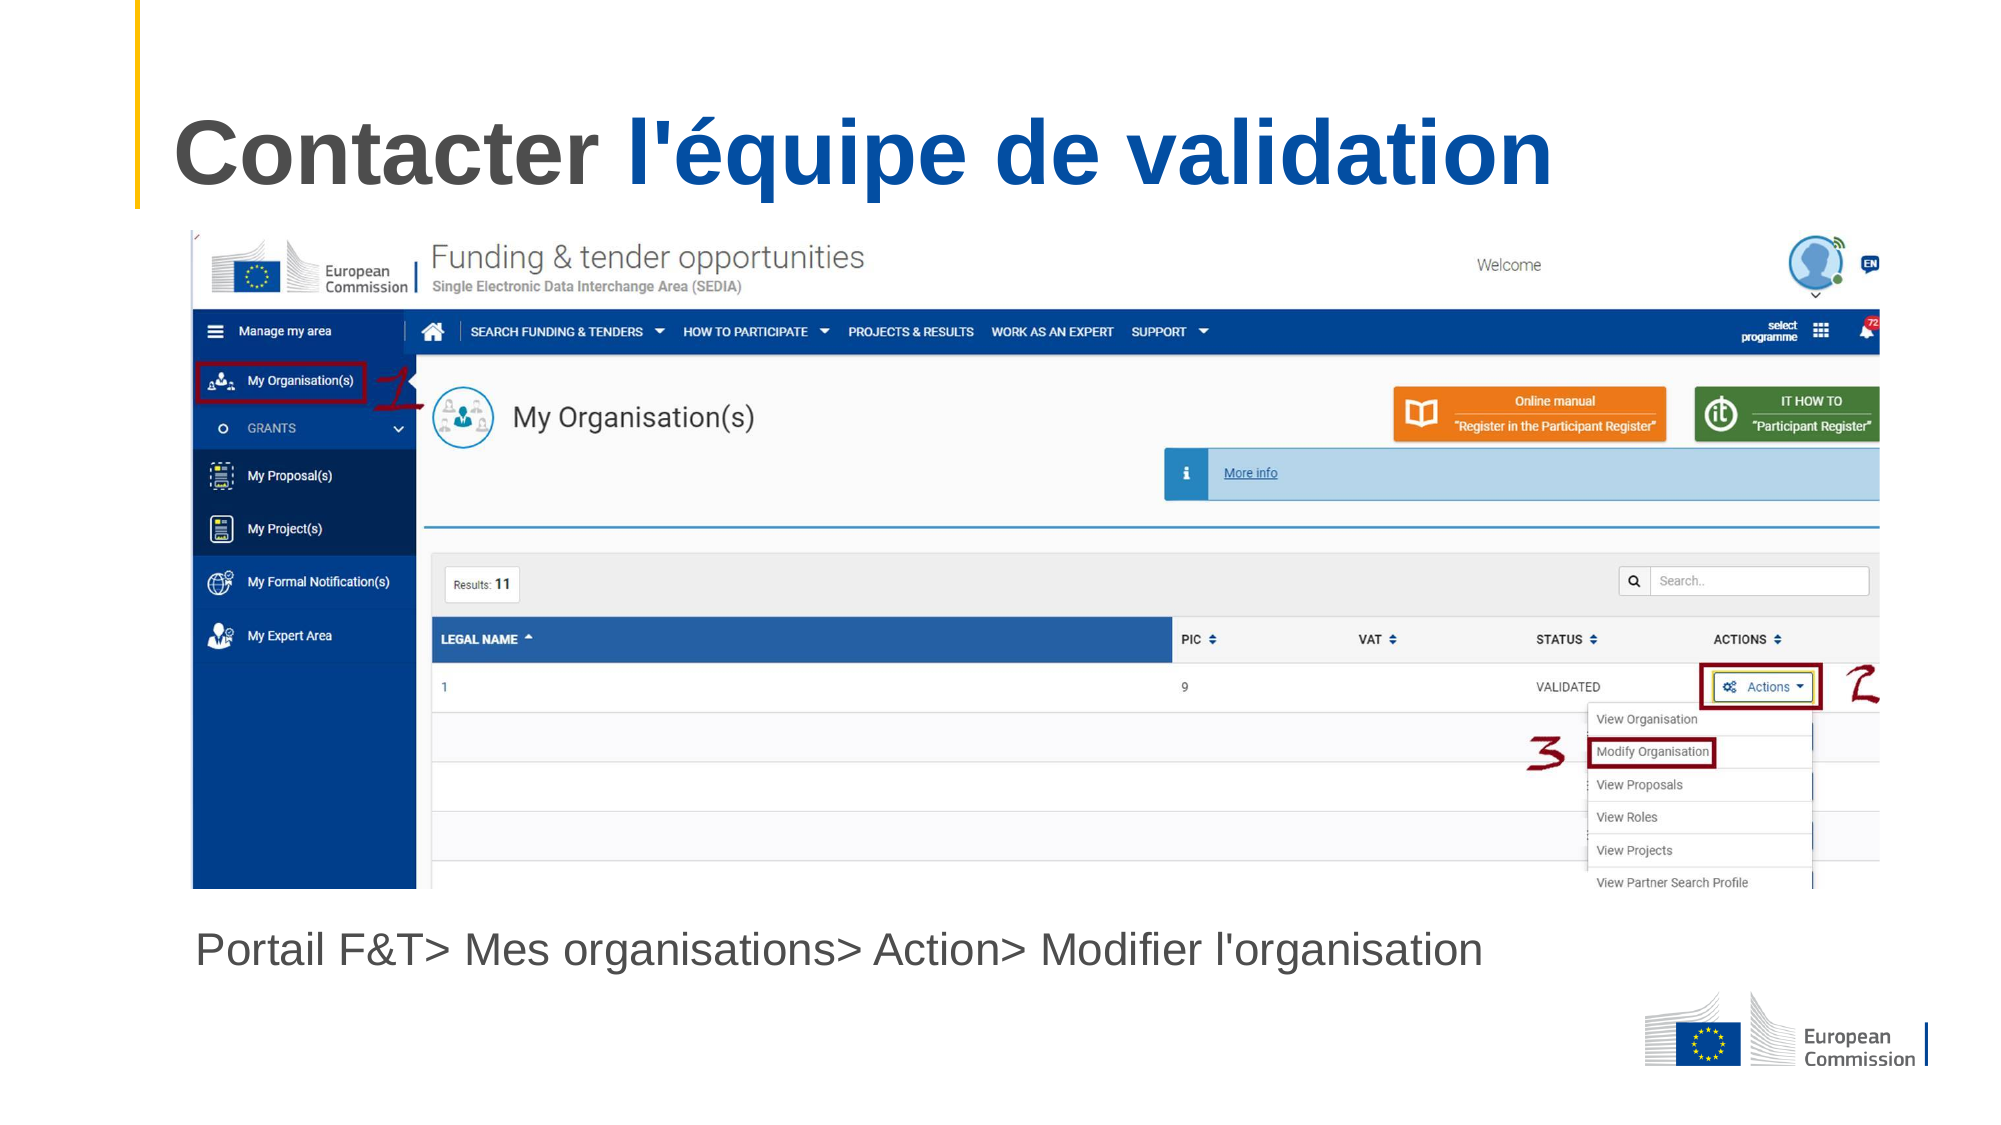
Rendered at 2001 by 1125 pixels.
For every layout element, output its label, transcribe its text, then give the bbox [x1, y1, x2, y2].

text_box Contacter l'équipe de validation [169, 88, 1947, 207]
picture [1645, 991, 1928, 1066]
text_box Portail F&T> Mes organisations> Action> Modifier l'organisation [181, 911, 1544, 982]
picture [190, 230, 1880, 889]
